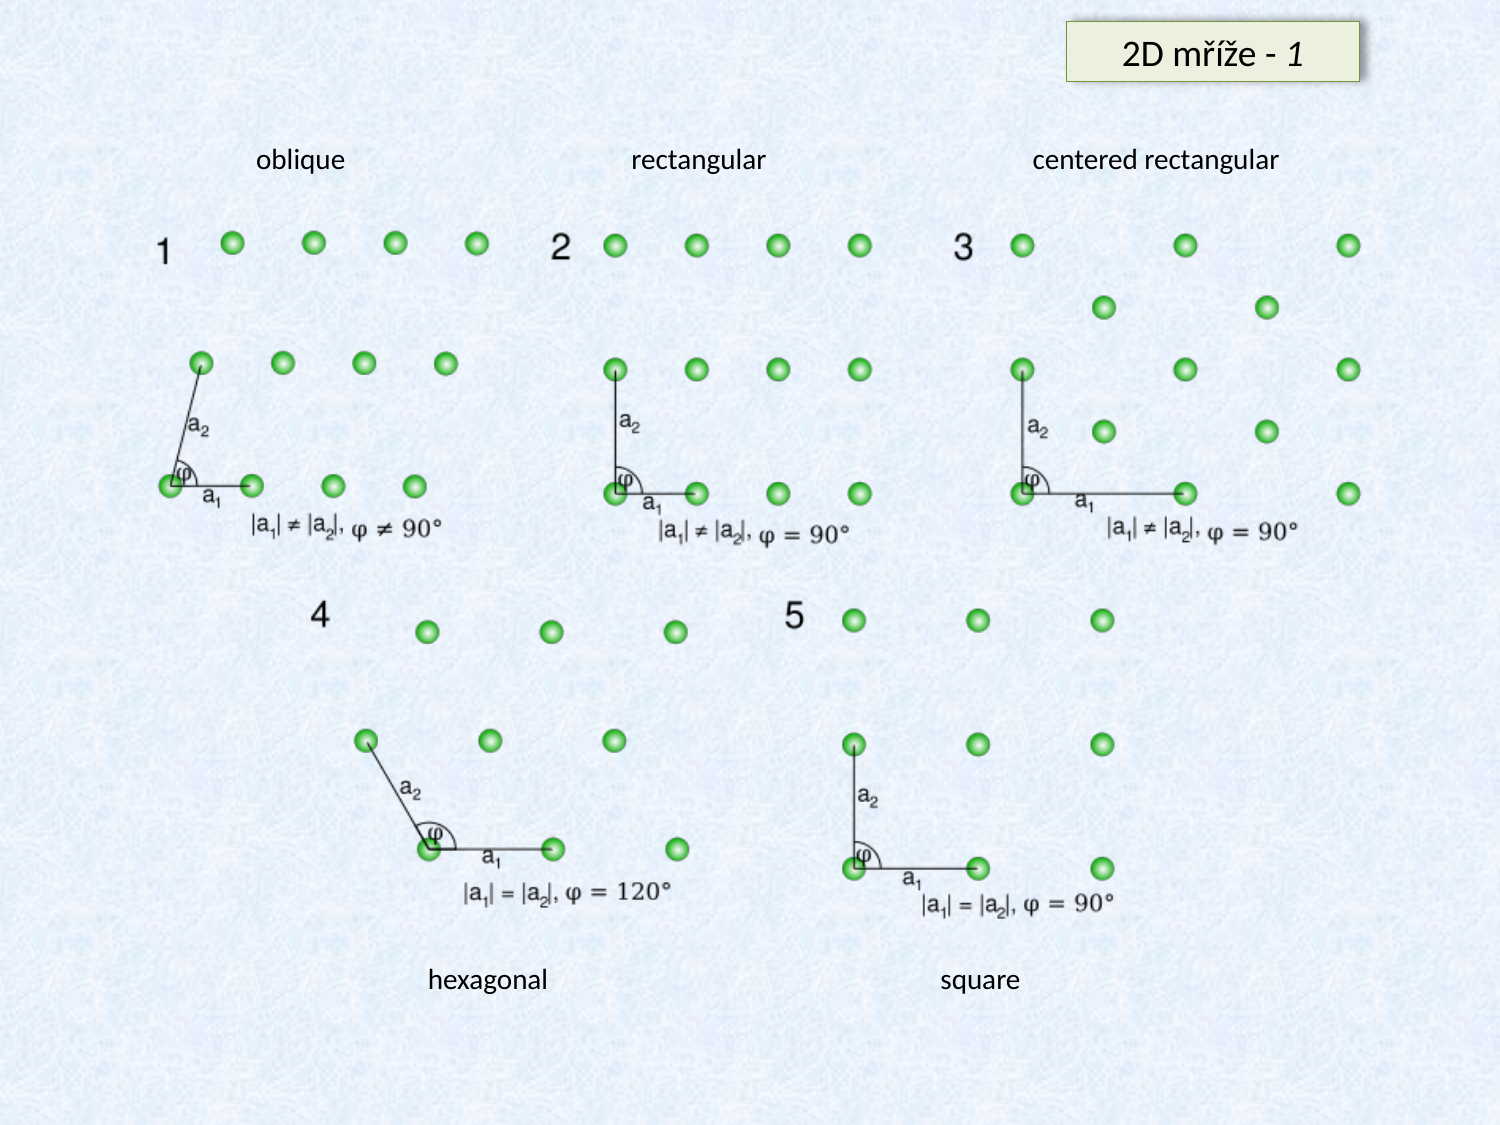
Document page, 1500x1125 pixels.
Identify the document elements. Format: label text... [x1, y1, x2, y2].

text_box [128, 140, 1393, 997]
text_box 2D mříže - 1 [1066, 21, 1360, 82]
